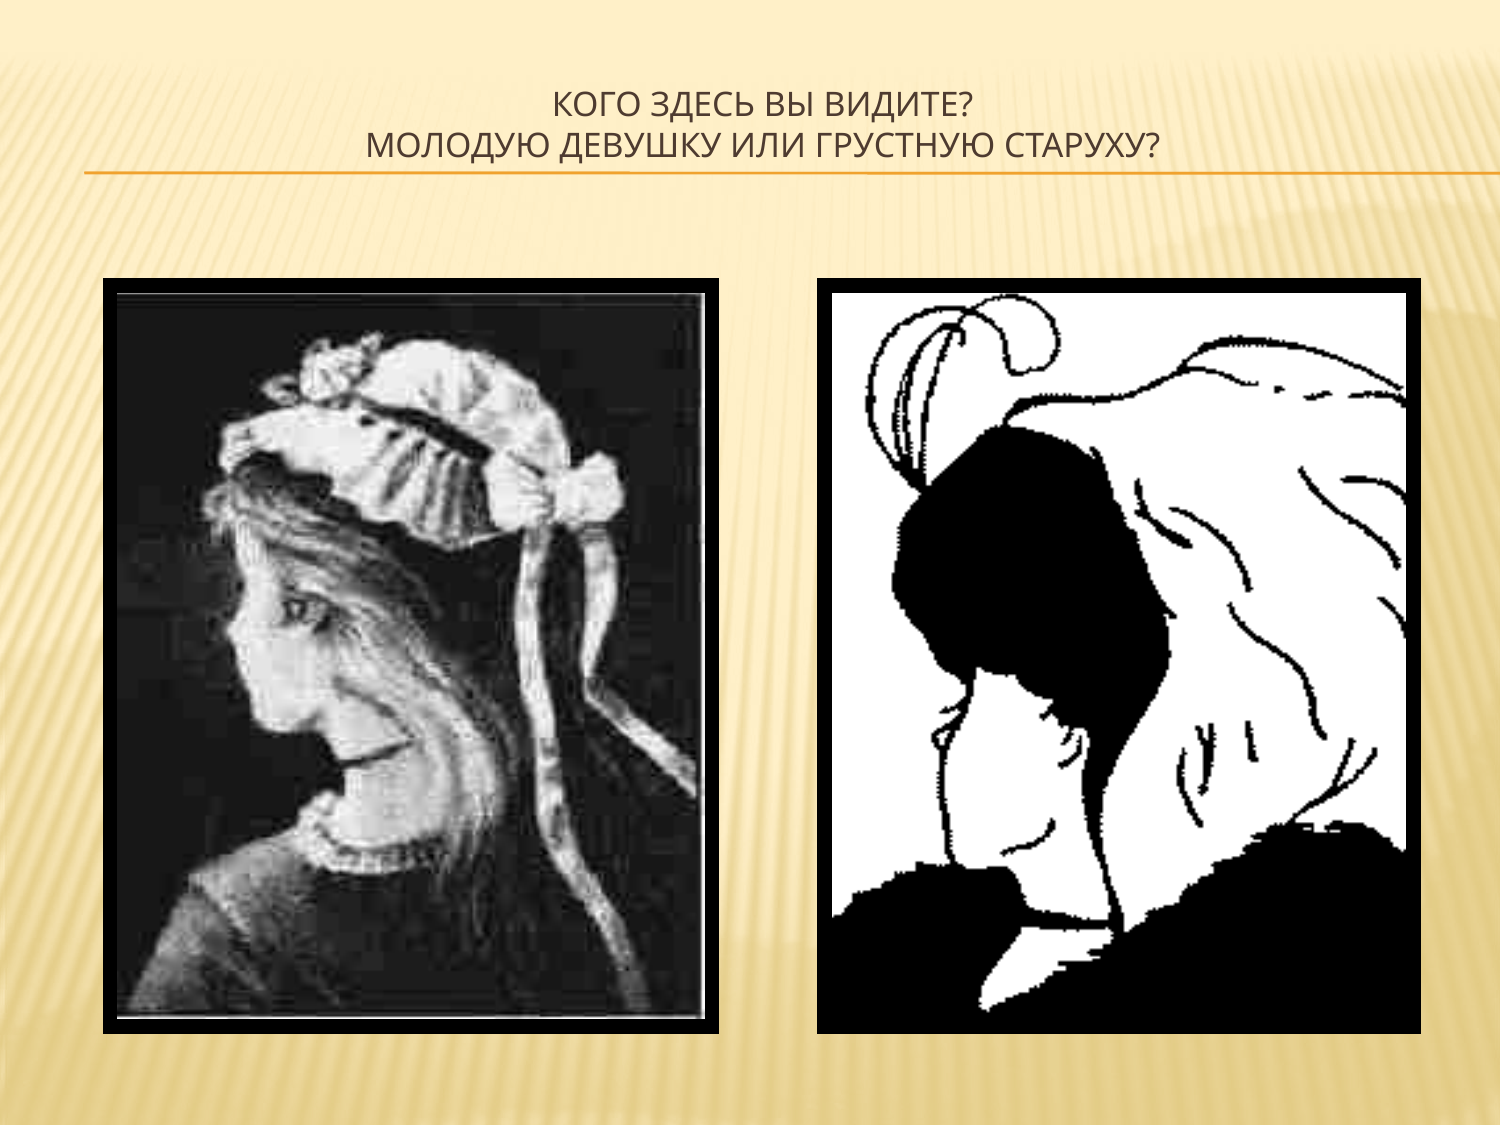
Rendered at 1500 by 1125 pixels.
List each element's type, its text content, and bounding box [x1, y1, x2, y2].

picture [831, 292, 1407, 1020]
title Кого здесь вы видите? Молодую девушку или грустную старуху? [50, 75, 1475, 213]
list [116, 292, 705, 1020]
